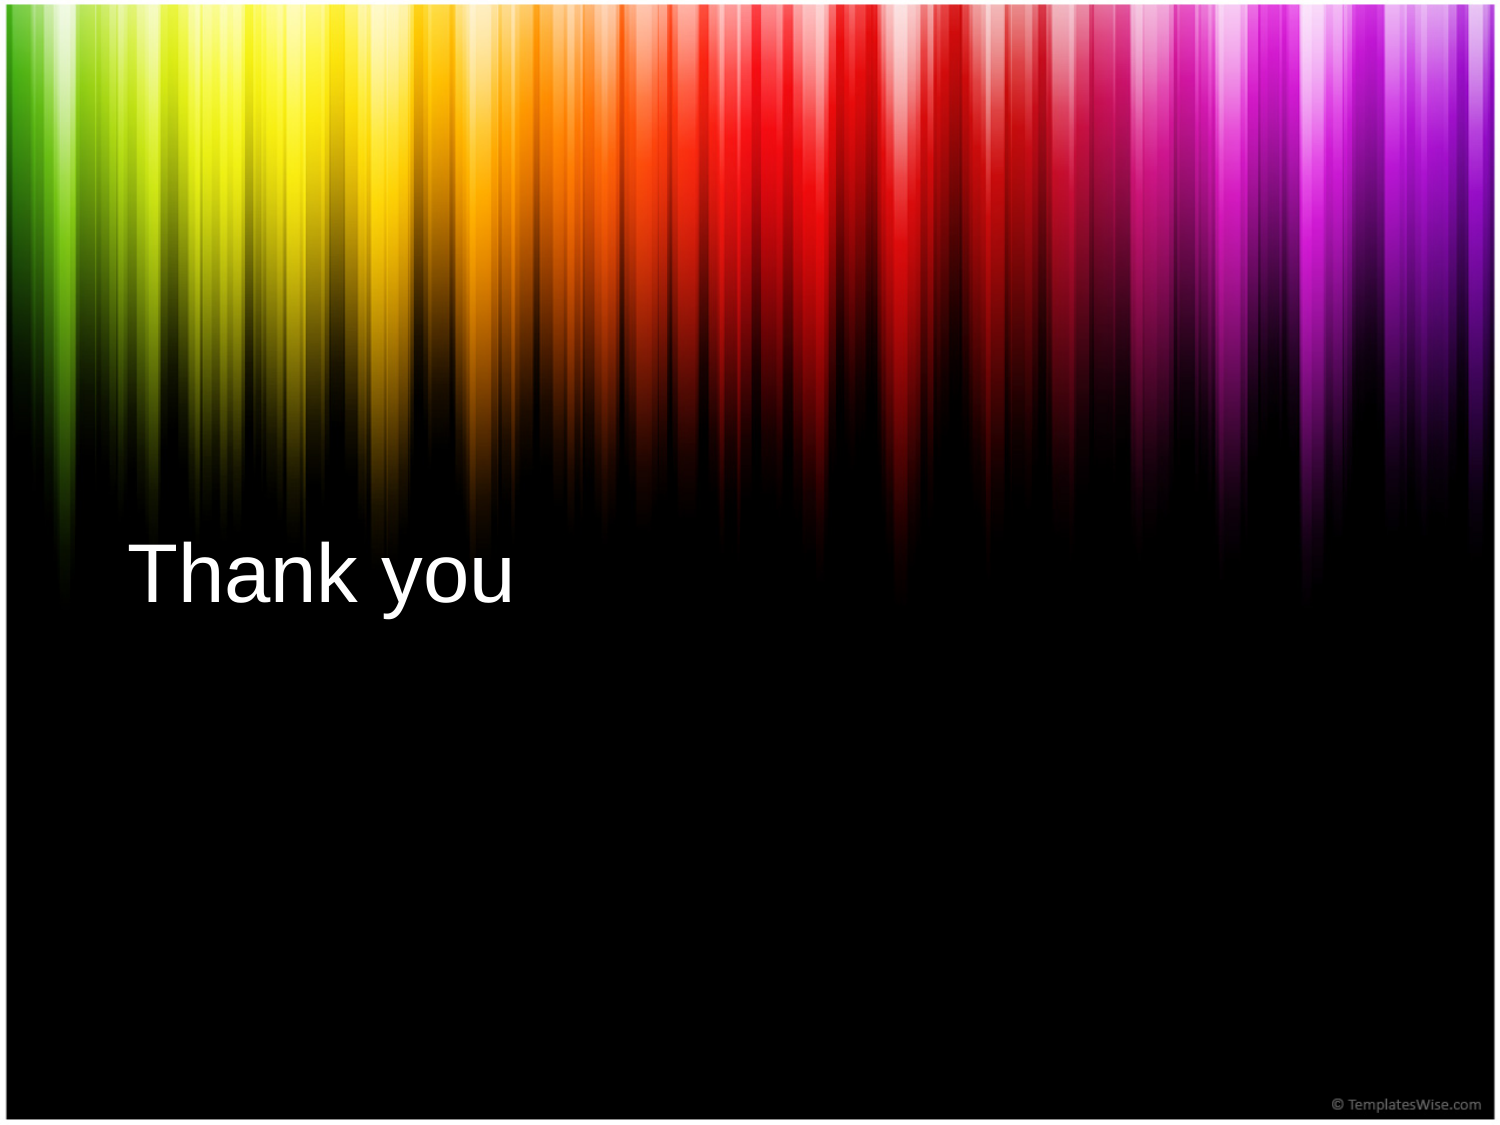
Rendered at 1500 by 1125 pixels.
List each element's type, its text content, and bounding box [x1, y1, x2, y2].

picture [0, 0, 1500, 1125]
title Thank you [112, 448, 1388, 691]
